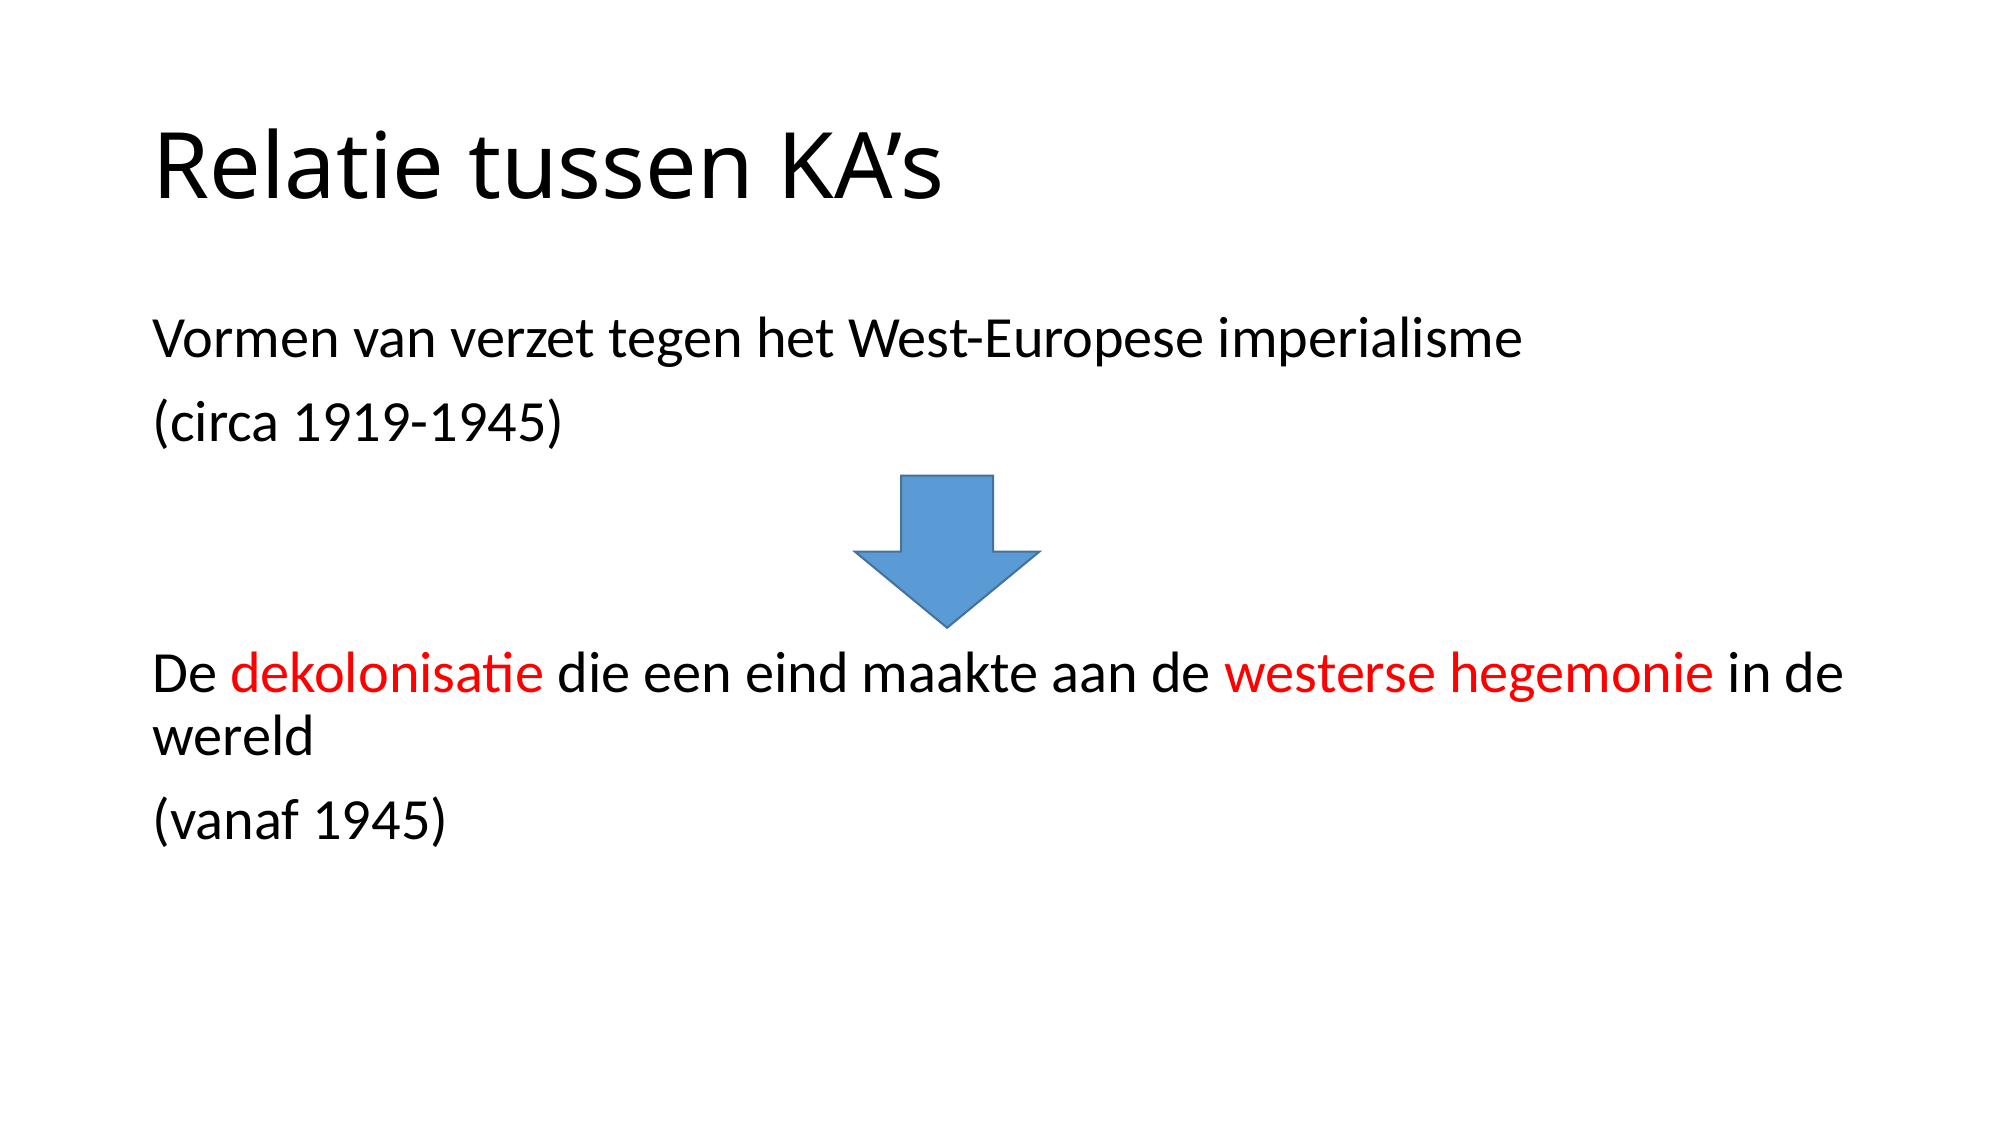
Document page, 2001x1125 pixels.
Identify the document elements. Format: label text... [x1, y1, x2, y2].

text_box [852, 474, 1043, 630]
list Vormen van verzet tegen het West-Europese imperialisme (circa 1919-1945) De dekolonisatie die een eind maakte aan de westerse hegemonie in de wereld (vanaf 1945) [137, 299, 1863, 1014]
title Relatie tussen KA’s [137, 59, 1863, 278]
